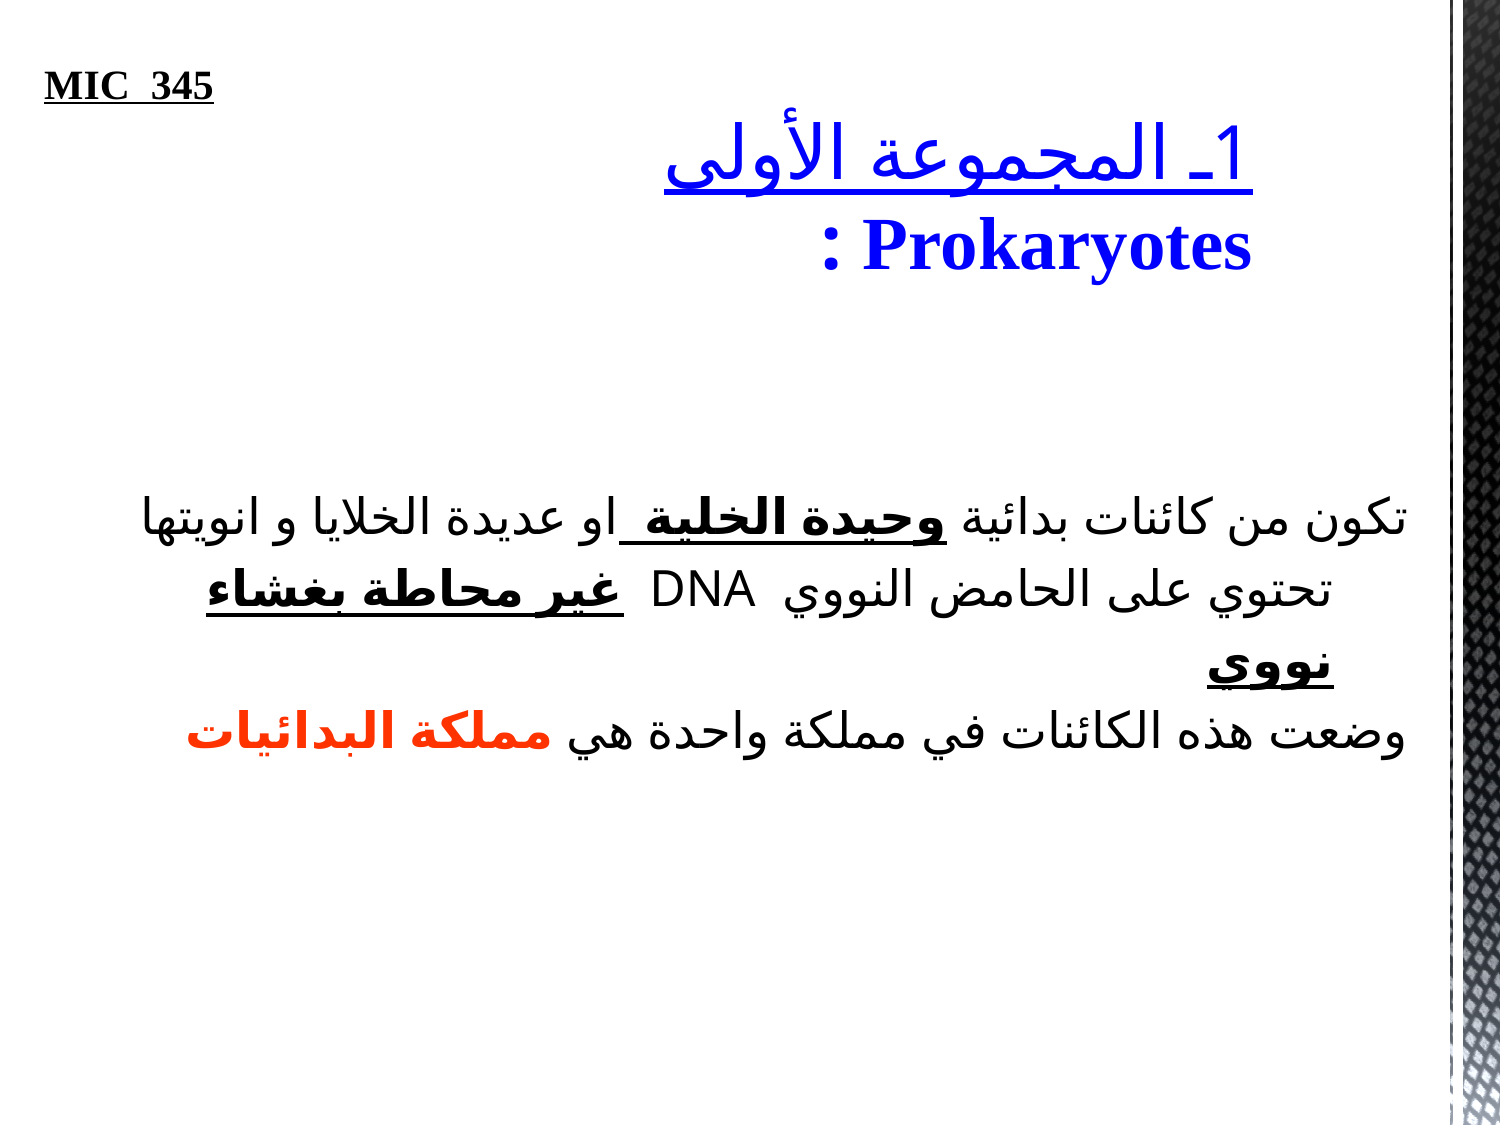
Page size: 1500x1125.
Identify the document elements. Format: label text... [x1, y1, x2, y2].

list تكون من كائنات بدائية وحيدة الخلية او عديدة الخلايا و انويتها تحتوي على الحامض النووي DNA غير محاطة بغشاء نووي وضعت هذه الكائنات في مملكة واحدة هي مملكة البدائيات [53, 279, 1424, 953]
picture [1447, 0, 1500, 1125]
text_box MIC 345 [29, 19, 1480, 157]
text_box 1ـ المجموعة الأولى Prokaryotes : [240, 157, 1269, 275]
